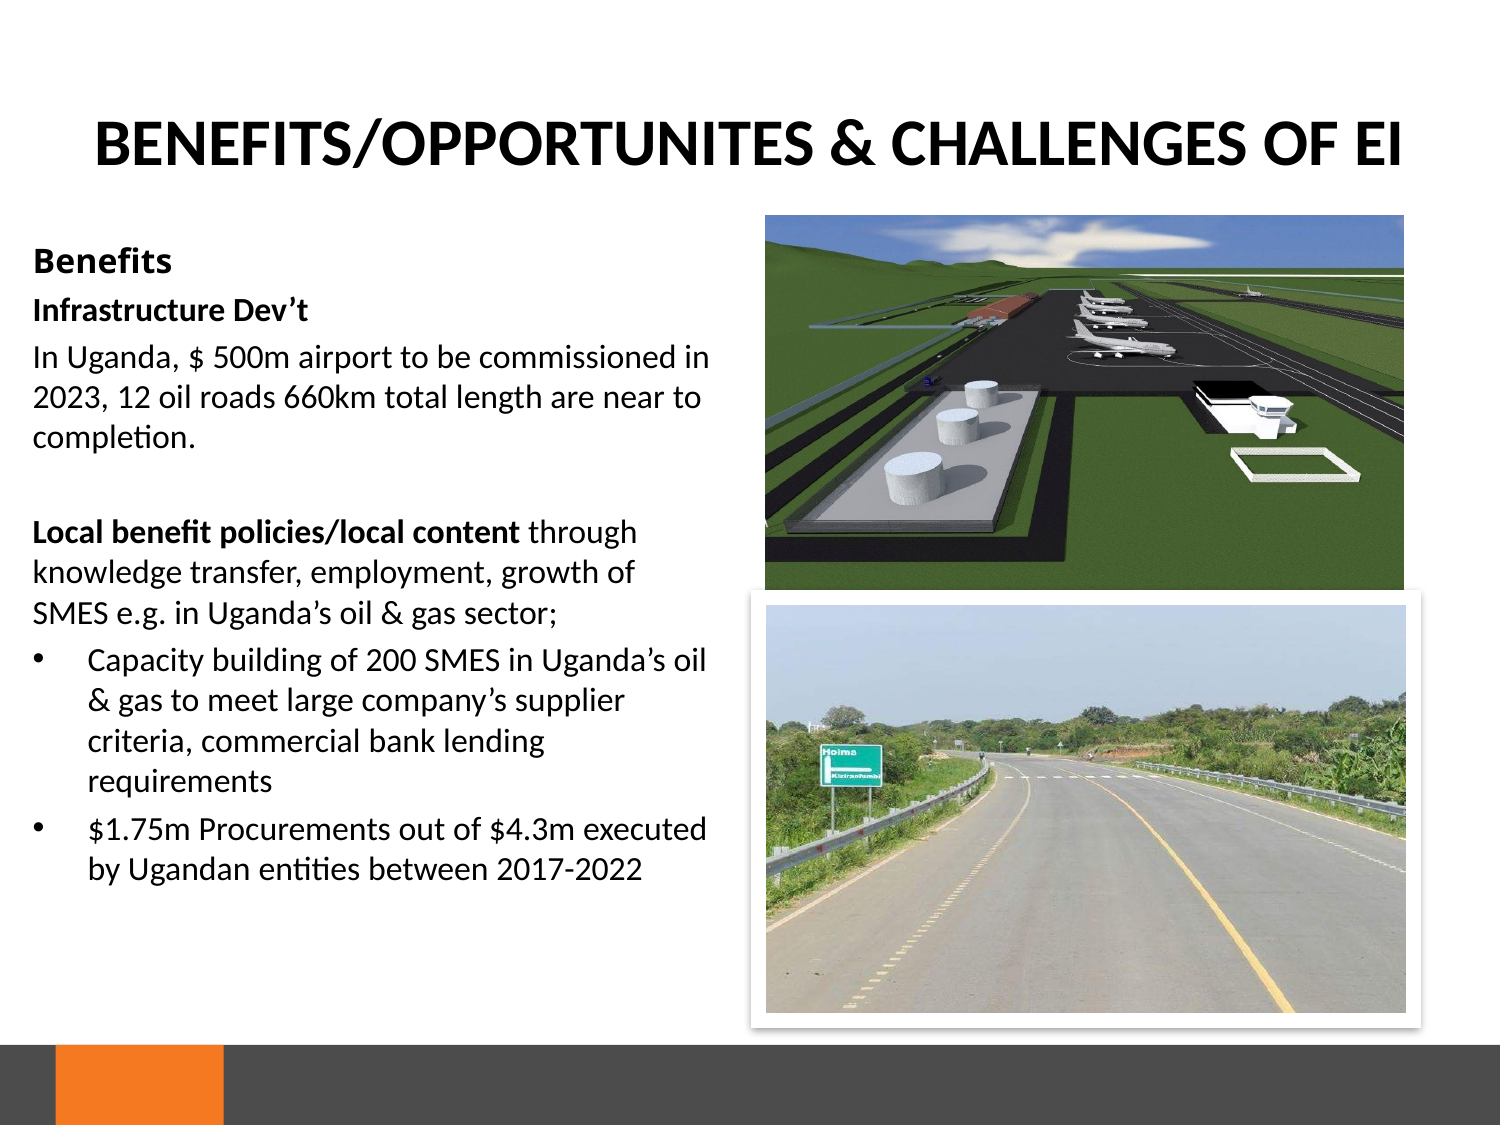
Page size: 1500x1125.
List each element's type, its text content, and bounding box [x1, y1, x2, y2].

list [765, 214, 1404, 604]
title BENEFITS/OPPORTUNITES & CHALLENGES OF EI [75, 45, 1425, 233]
picture [765, 604, 1407, 1014]
list Benefits Infrastructure Dev’t In Uganda, $ 500m airport to be commissioned in 2023, 12 oil roads 660km total length are near to completion. Local benefit policies/local content through knowledge transfer, employment, growth of SMES e.g. in Uganda’s oil & gas sector; Capacity building of 200 SMES in Uganda’s oil & gas to meet large company’s supplier criteria, commercial bank lending requirements $1.75m Procurements out of $4.3m executed by Ugandan entities between 2017-2022 [17, 232, 727, 1014]
